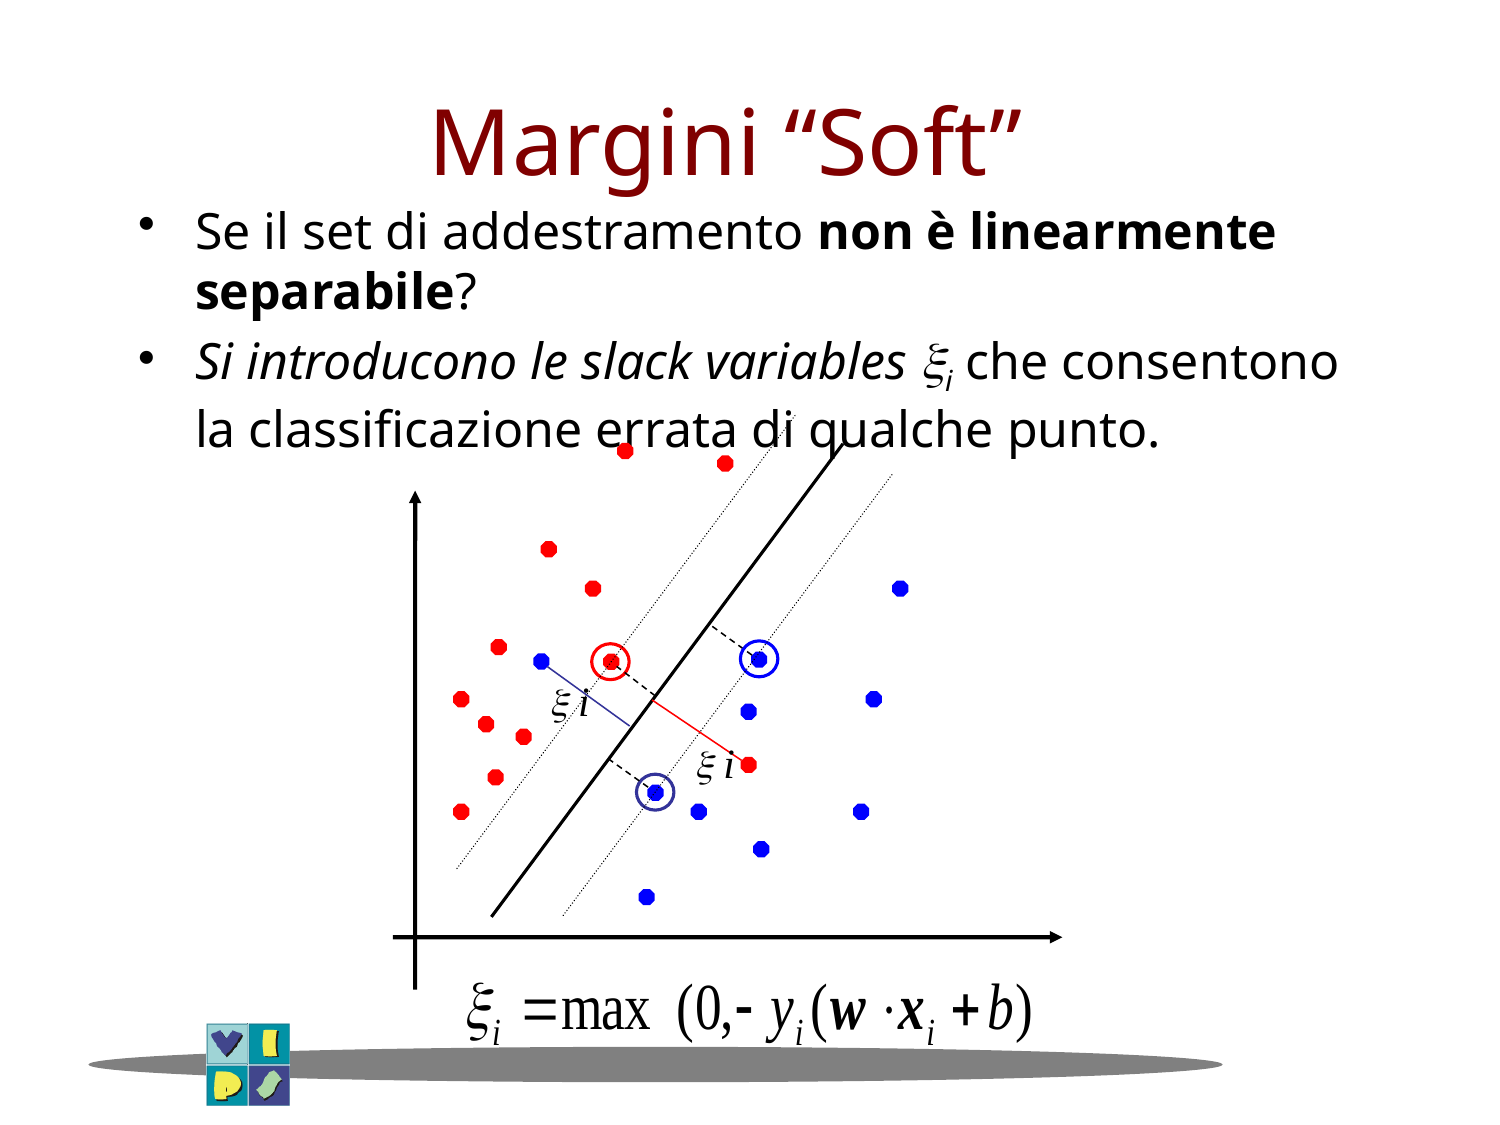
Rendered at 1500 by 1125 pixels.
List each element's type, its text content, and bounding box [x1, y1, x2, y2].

text_box  i [534, 667, 650, 732]
text_box [753, 841, 769, 857]
text_box [617, 443, 633, 459]
picture [206, 1023, 290, 1106]
text_box  i [679, 729, 796, 795]
text_box [866, 691, 881, 707]
text_box [853, 804, 869, 820]
text_box [741, 704, 756, 719]
text_box [639, 889, 654, 905]
text_box [488, 770, 503, 785]
text_box [892, 581, 908, 596]
text_box [453, 691, 469, 707]
text_box [740, 640, 778, 677]
text_box [392, 931, 1063, 944]
title Margini “Soft” [75, 45, 1425, 233]
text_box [458, 963, 1043, 1068]
text_box [591, 643, 630, 667]
text_box [491, 639, 506, 655]
text_box [408, 490, 422, 937]
text_box [717, 456, 733, 471]
list Se il set di addestramento non è linearmente separabile? Si introducono le slack variables i che consentono la classificazione errata di qualche punto. [123, 191, 1399, 867]
text_box [636, 774, 674, 811]
text_box [453, 804, 469, 820]
text_box [541, 541, 557, 557]
text_box [516, 729, 531, 745]
text_box [585, 581, 601, 596]
text_box [691, 804, 707, 820]
text_box [478, 716, 494, 732]
text_box [534, 654, 549, 667]
